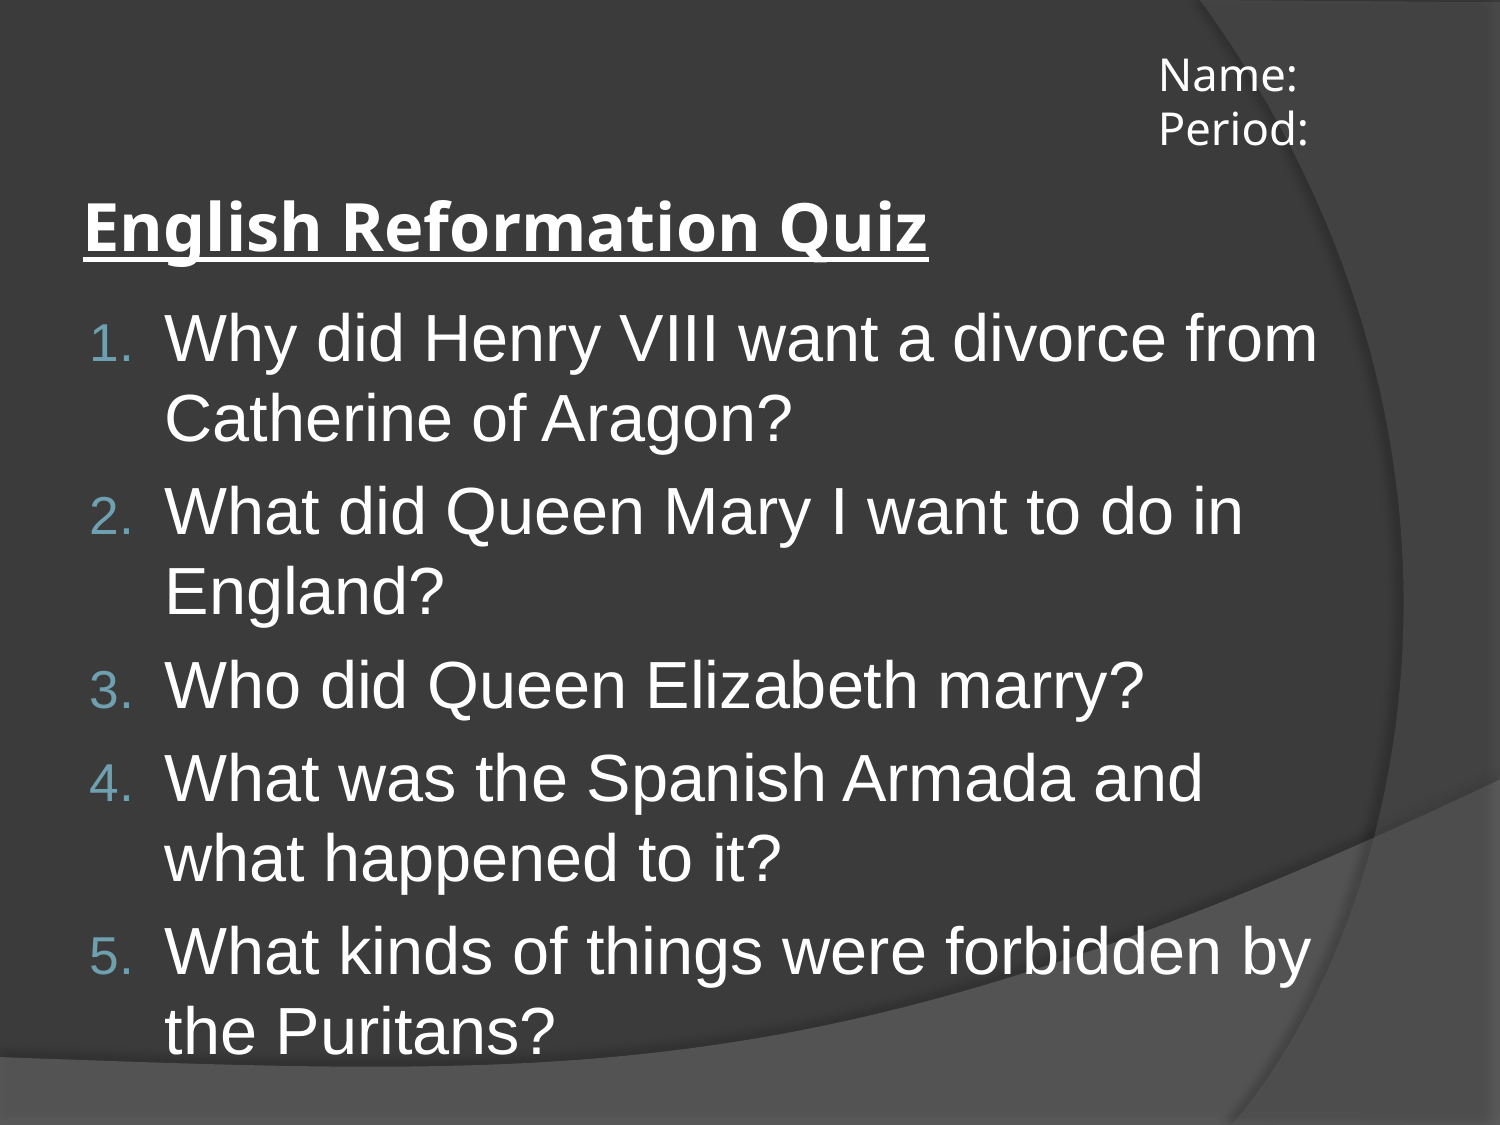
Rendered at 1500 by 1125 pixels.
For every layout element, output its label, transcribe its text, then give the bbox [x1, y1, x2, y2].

text_box Name: Period: [74, 37, 1425, 163]
title English Reformation Quiz [75, 163, 1425, 288]
list Why did Henry VIII want a divorce from Catherine of Aragon? What did Queen Mary I want to do in England? Who did Queen Elizabeth marry? What was the Spanish Armada and what happened to it? What kinds of things were forbidden by the Puritans? [75, 287, 1350, 1063]
